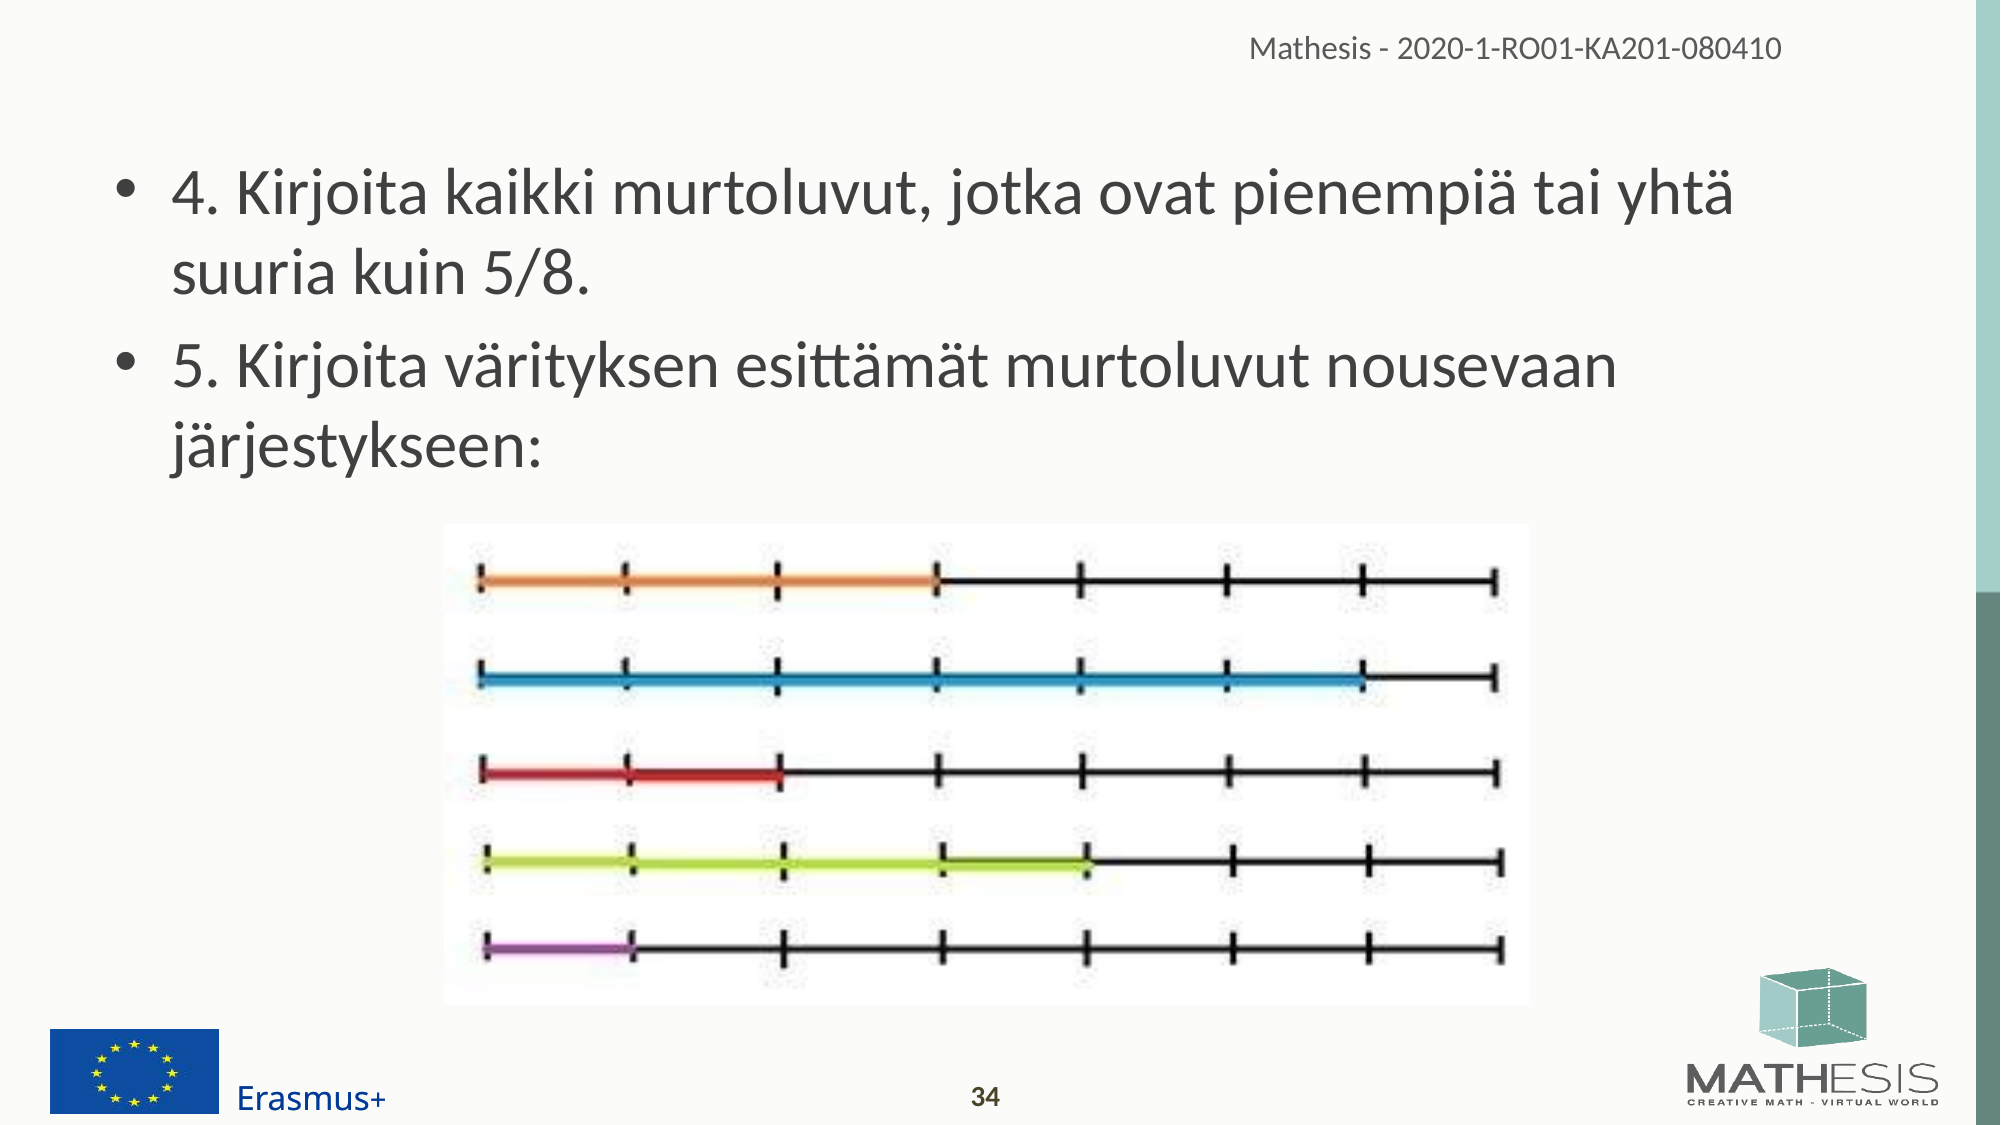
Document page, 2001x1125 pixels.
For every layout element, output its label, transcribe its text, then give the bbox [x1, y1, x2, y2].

picture [50, 1029, 219, 1114]
picture [443, 523, 1530, 1006]
list 4. Kirjoita kaikki murtoluvut, jotka ovat pienempiä tai yhtä suuria kuin 5/8. 5. Kirjoita värityksen esittämät murtoluvut nousevaan järjestykseen: [99, 140, 1900, 1005]
